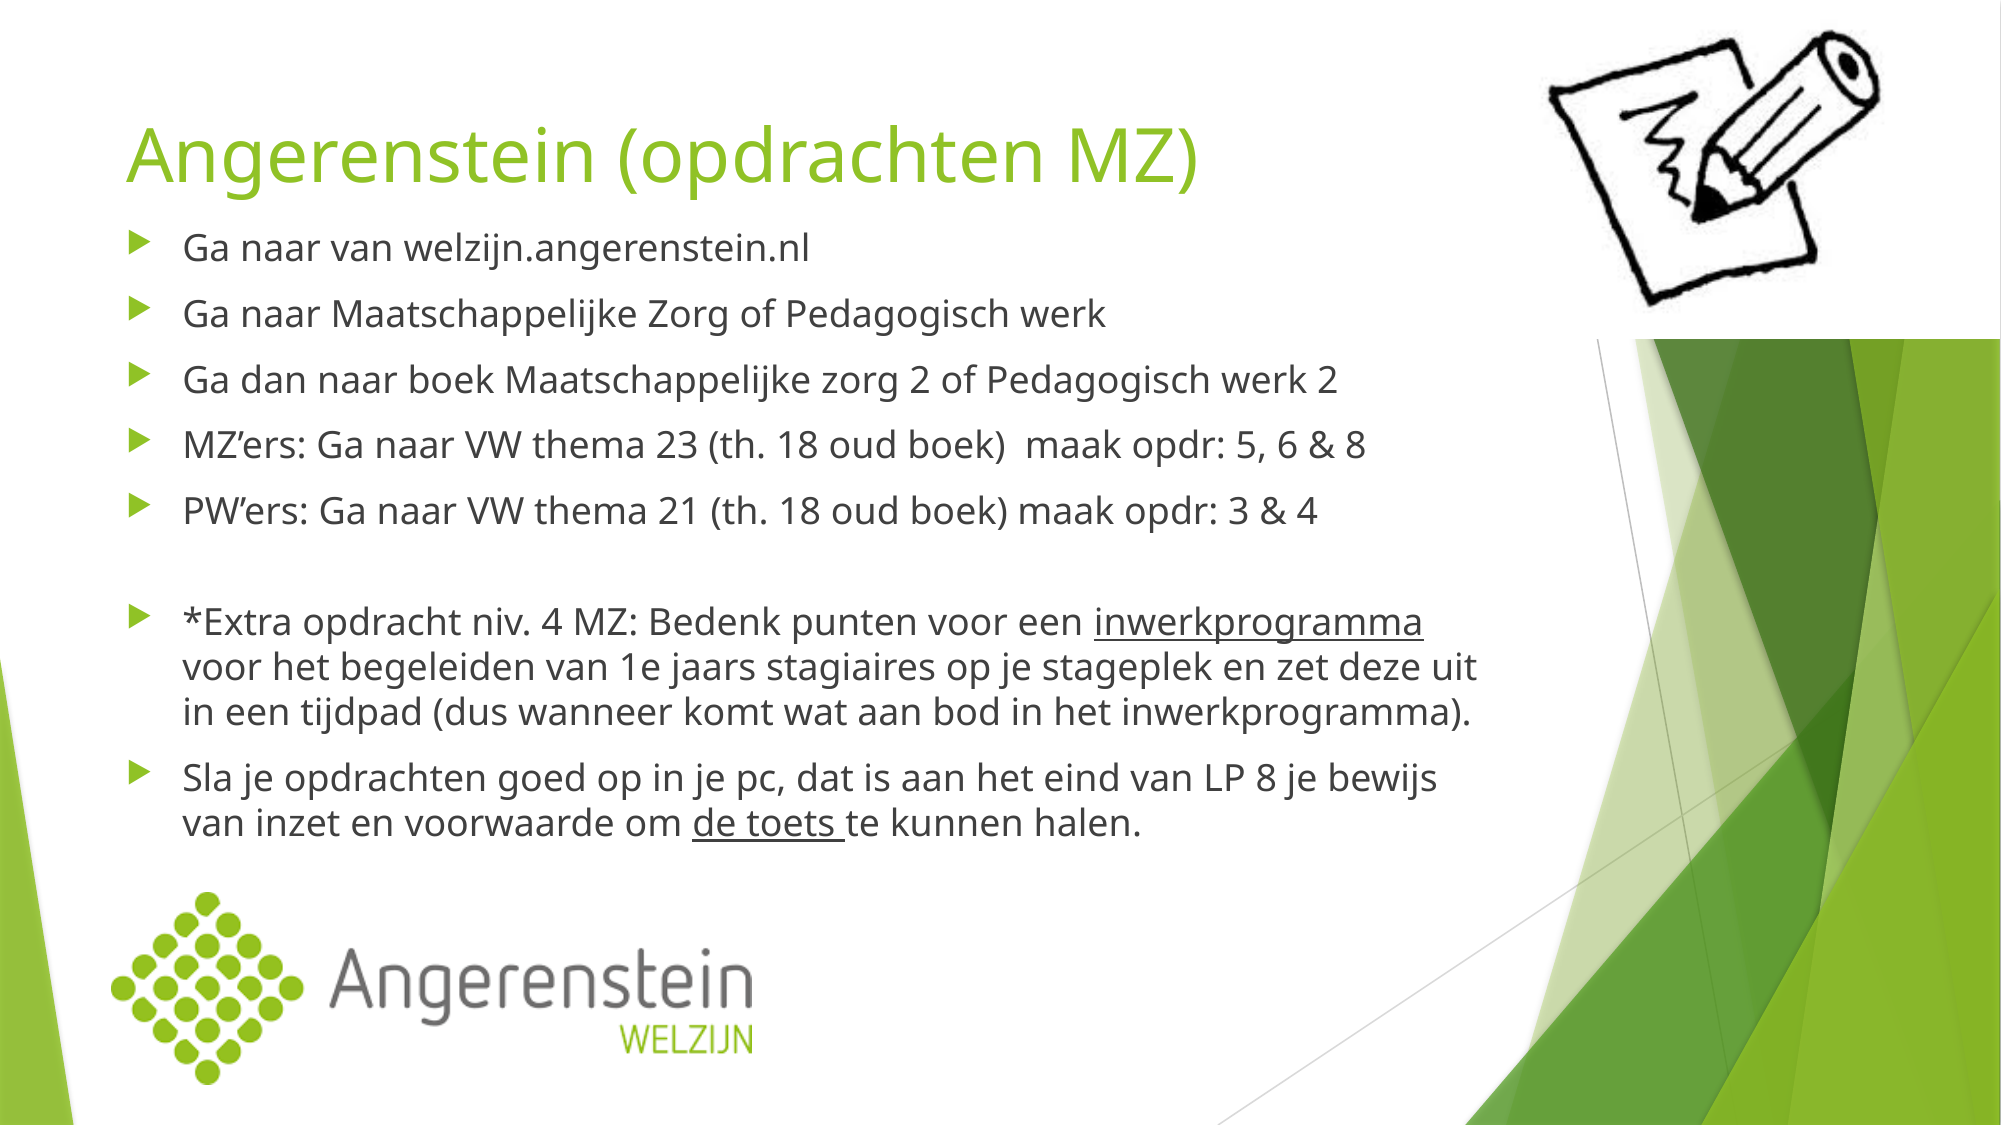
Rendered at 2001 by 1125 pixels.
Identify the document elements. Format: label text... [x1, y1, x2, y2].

title Angerenstein (opdrachten MZ) [111, 99, 1425, 216]
list Ga naar van welzijn.angerenstein.nl Ga naar Maatschappelijke Zorg of Pedagogisch werk Ga dan naar boek Maatschappelijke zorg 2 of Pedagogisch werk 2 MZ’ers: Ga naar VW thema 23 (th. 18 oud boek) maak opdr: 5, 6 & 8 PW’ers: Ga naar VW thema 21 (th. 18 oud boek) maak opdr: 3 & 4 *Extra opdracht niv. 4 MZ: Bedenk punten voor een inwerkprogramma voor het begeleiden van 1e jaars stagiaires op je stageplek en zet deze uit in een tijdpad (dus wanneer komt wat aan bod in het inwerkprogramma). Sla je opdrachten goed op in je pc, dat is aan het eind van LP 8 je bewijs van inzet en voorwaarde om de toets te kunnen halen. [111, 216, 1496, 893]
picture [1429, 0, 2000, 340]
picture [110, 892, 753, 1086]
